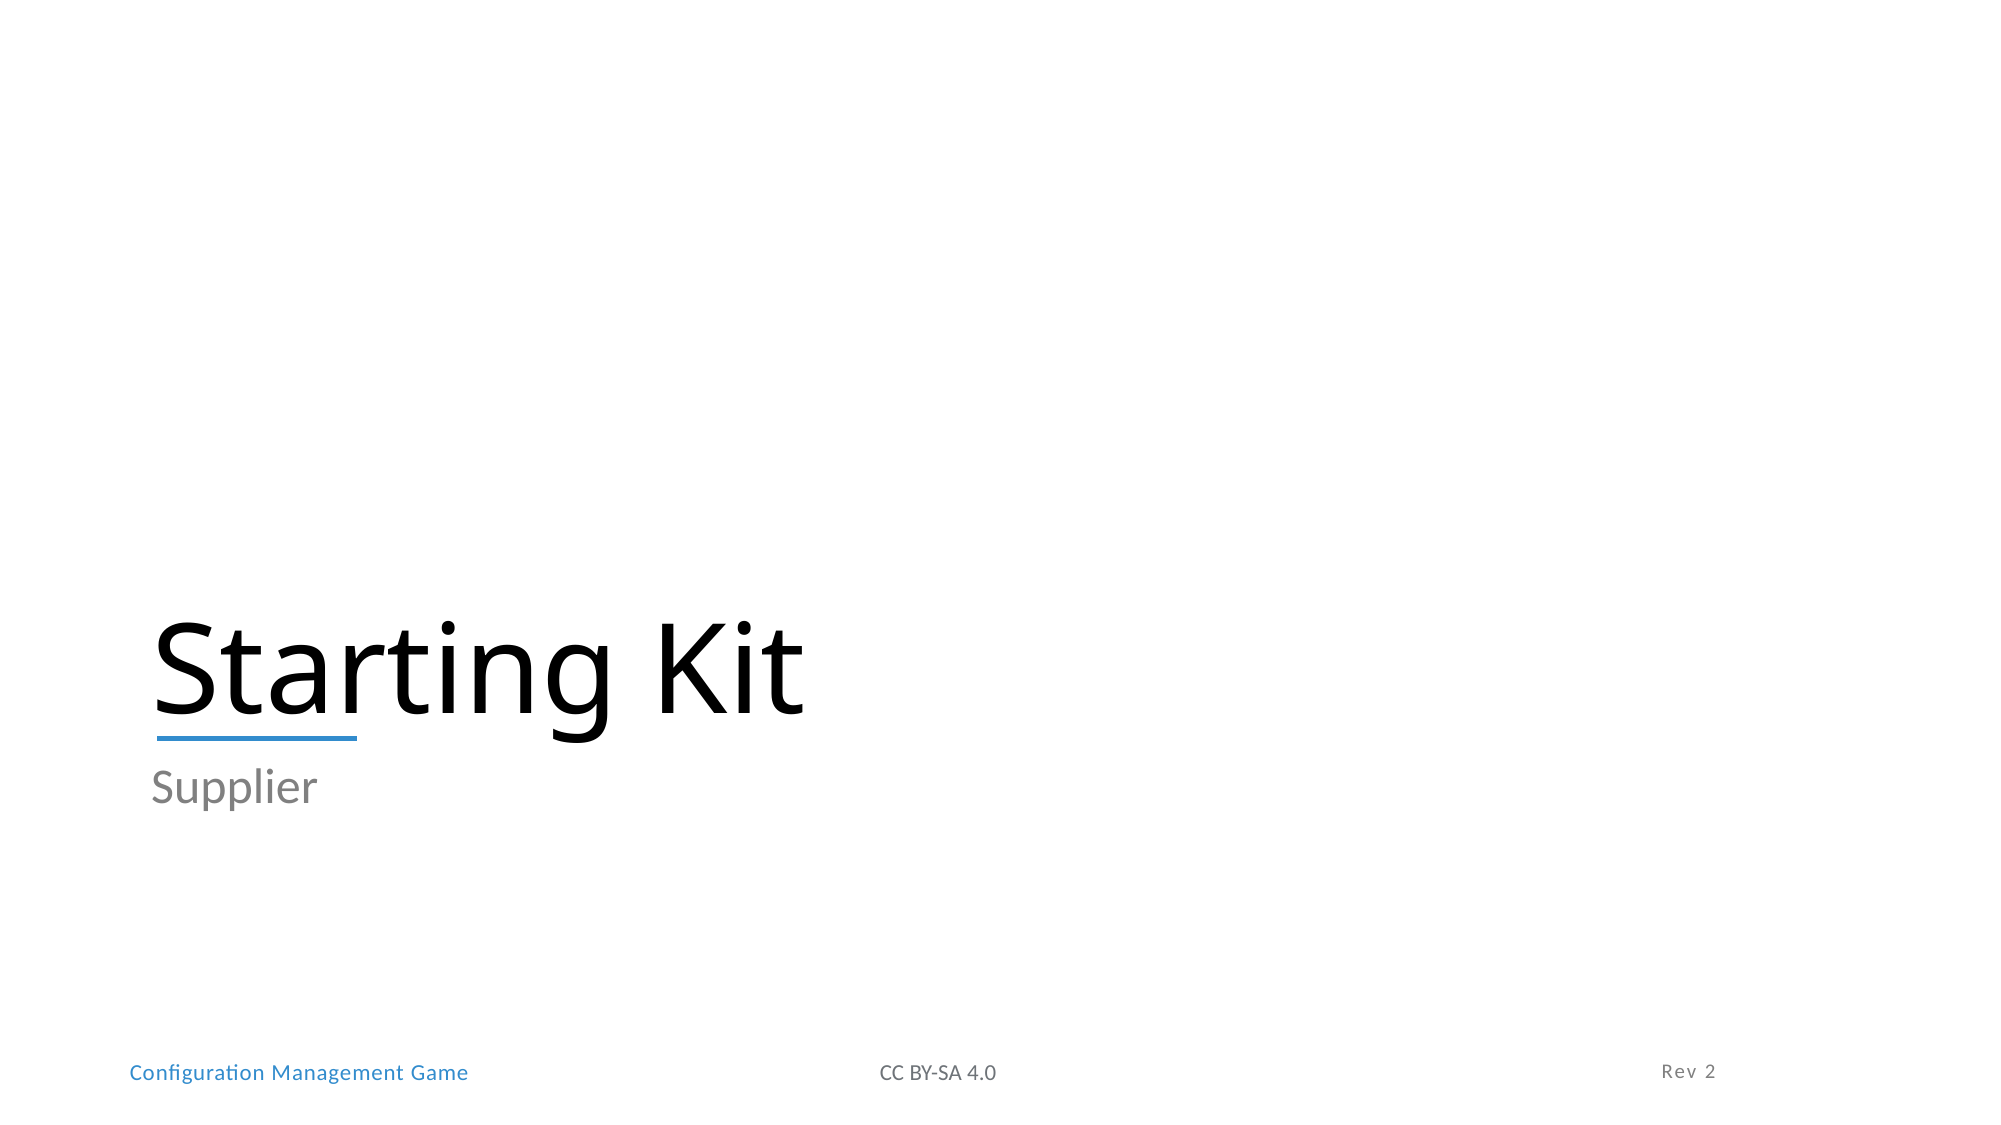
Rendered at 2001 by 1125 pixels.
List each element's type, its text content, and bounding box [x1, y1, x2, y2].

list Supplier [136, 752, 1862, 999]
title Starting Kit [136, 280, 1862, 749]
text_box Rev 2 [1272, 1057, 1716, 1084]
